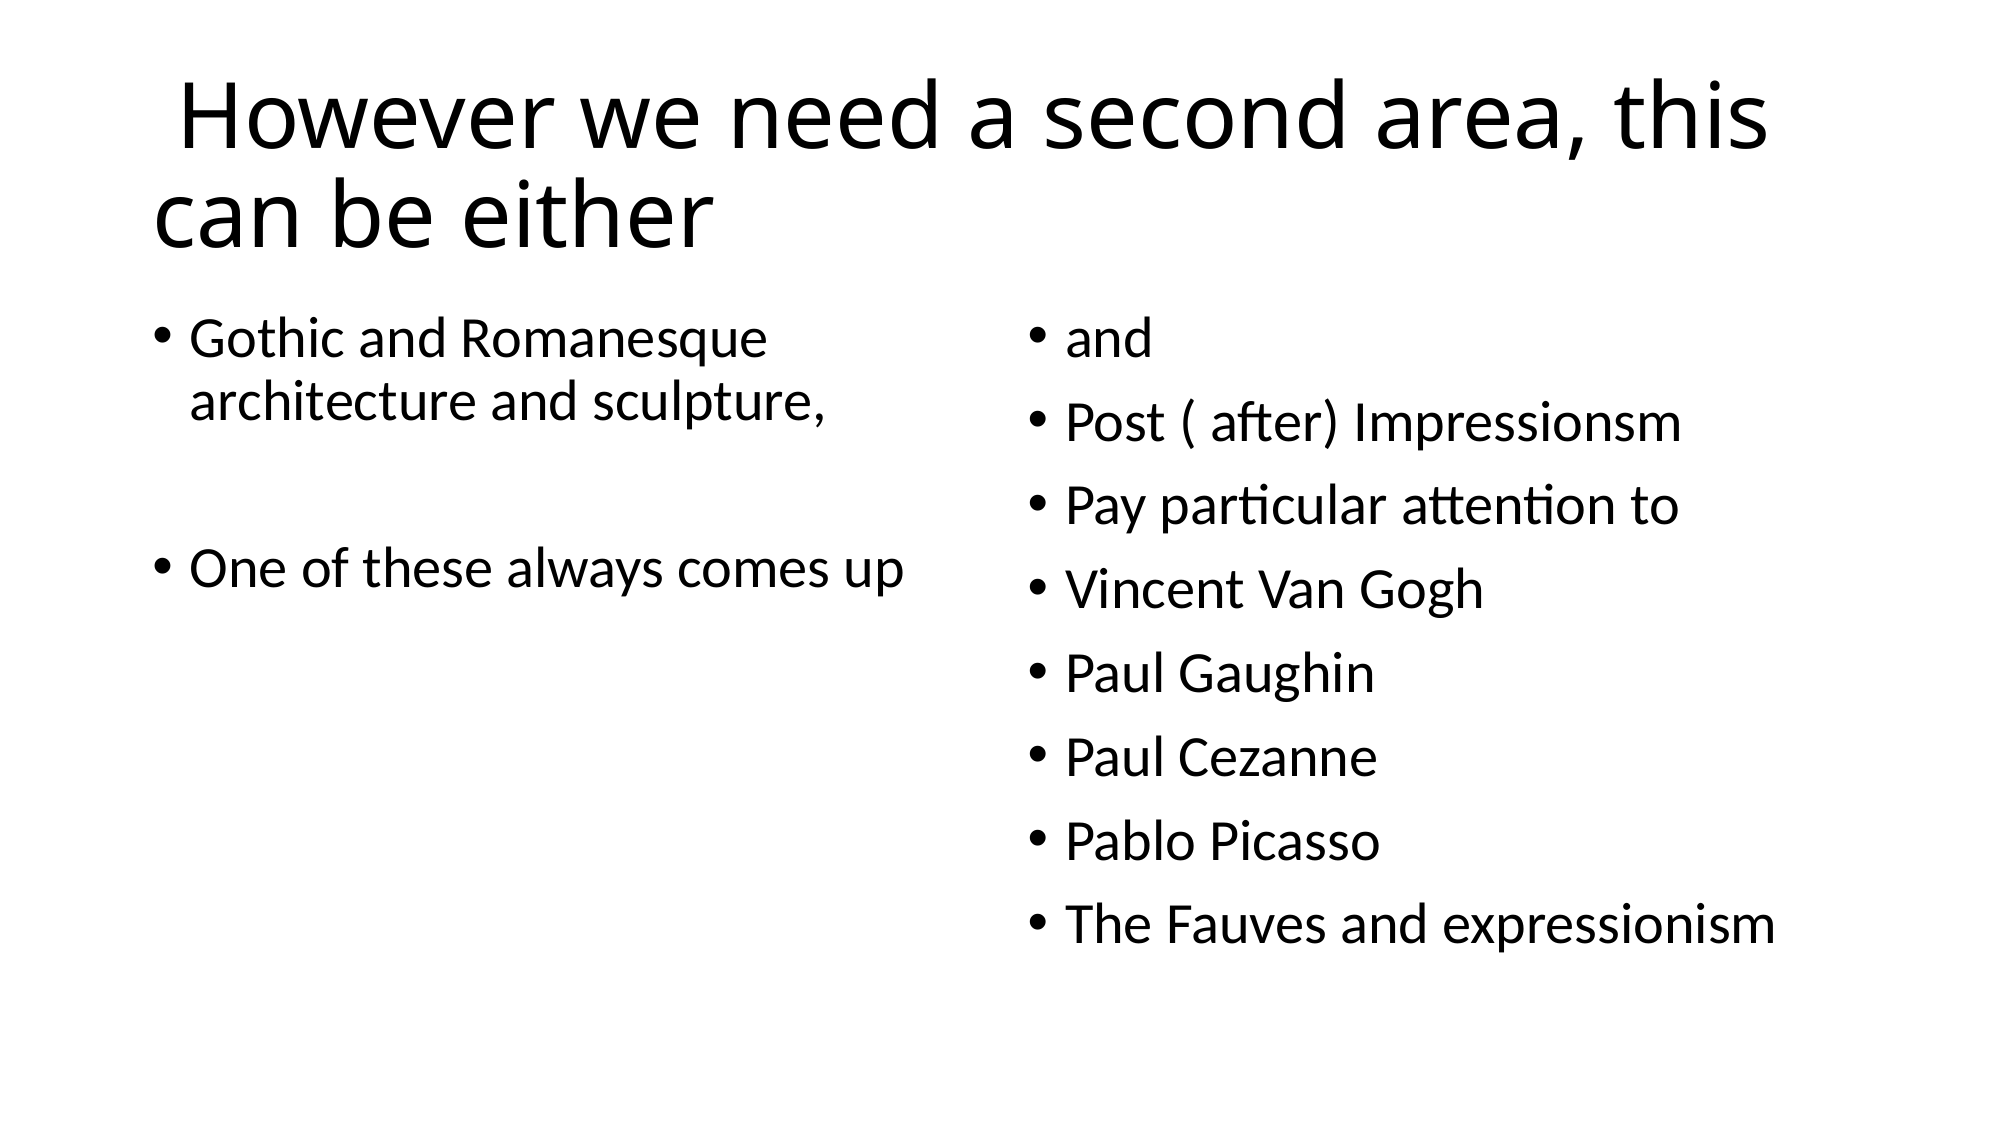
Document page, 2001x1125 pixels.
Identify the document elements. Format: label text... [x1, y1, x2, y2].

title However we need a second area, this can be either [137, 59, 1863, 278]
list and Post ( after) Impressionsm Pay particular attention to Vincent Van Gogh Paul Gaughin Paul Cezanne Pablo Picasso The Fauves and expressionism [1012, 299, 1863, 1014]
list Gothic and Romanesque architecture and sculpture, One of these always comes up [137, 299, 988, 1014]
